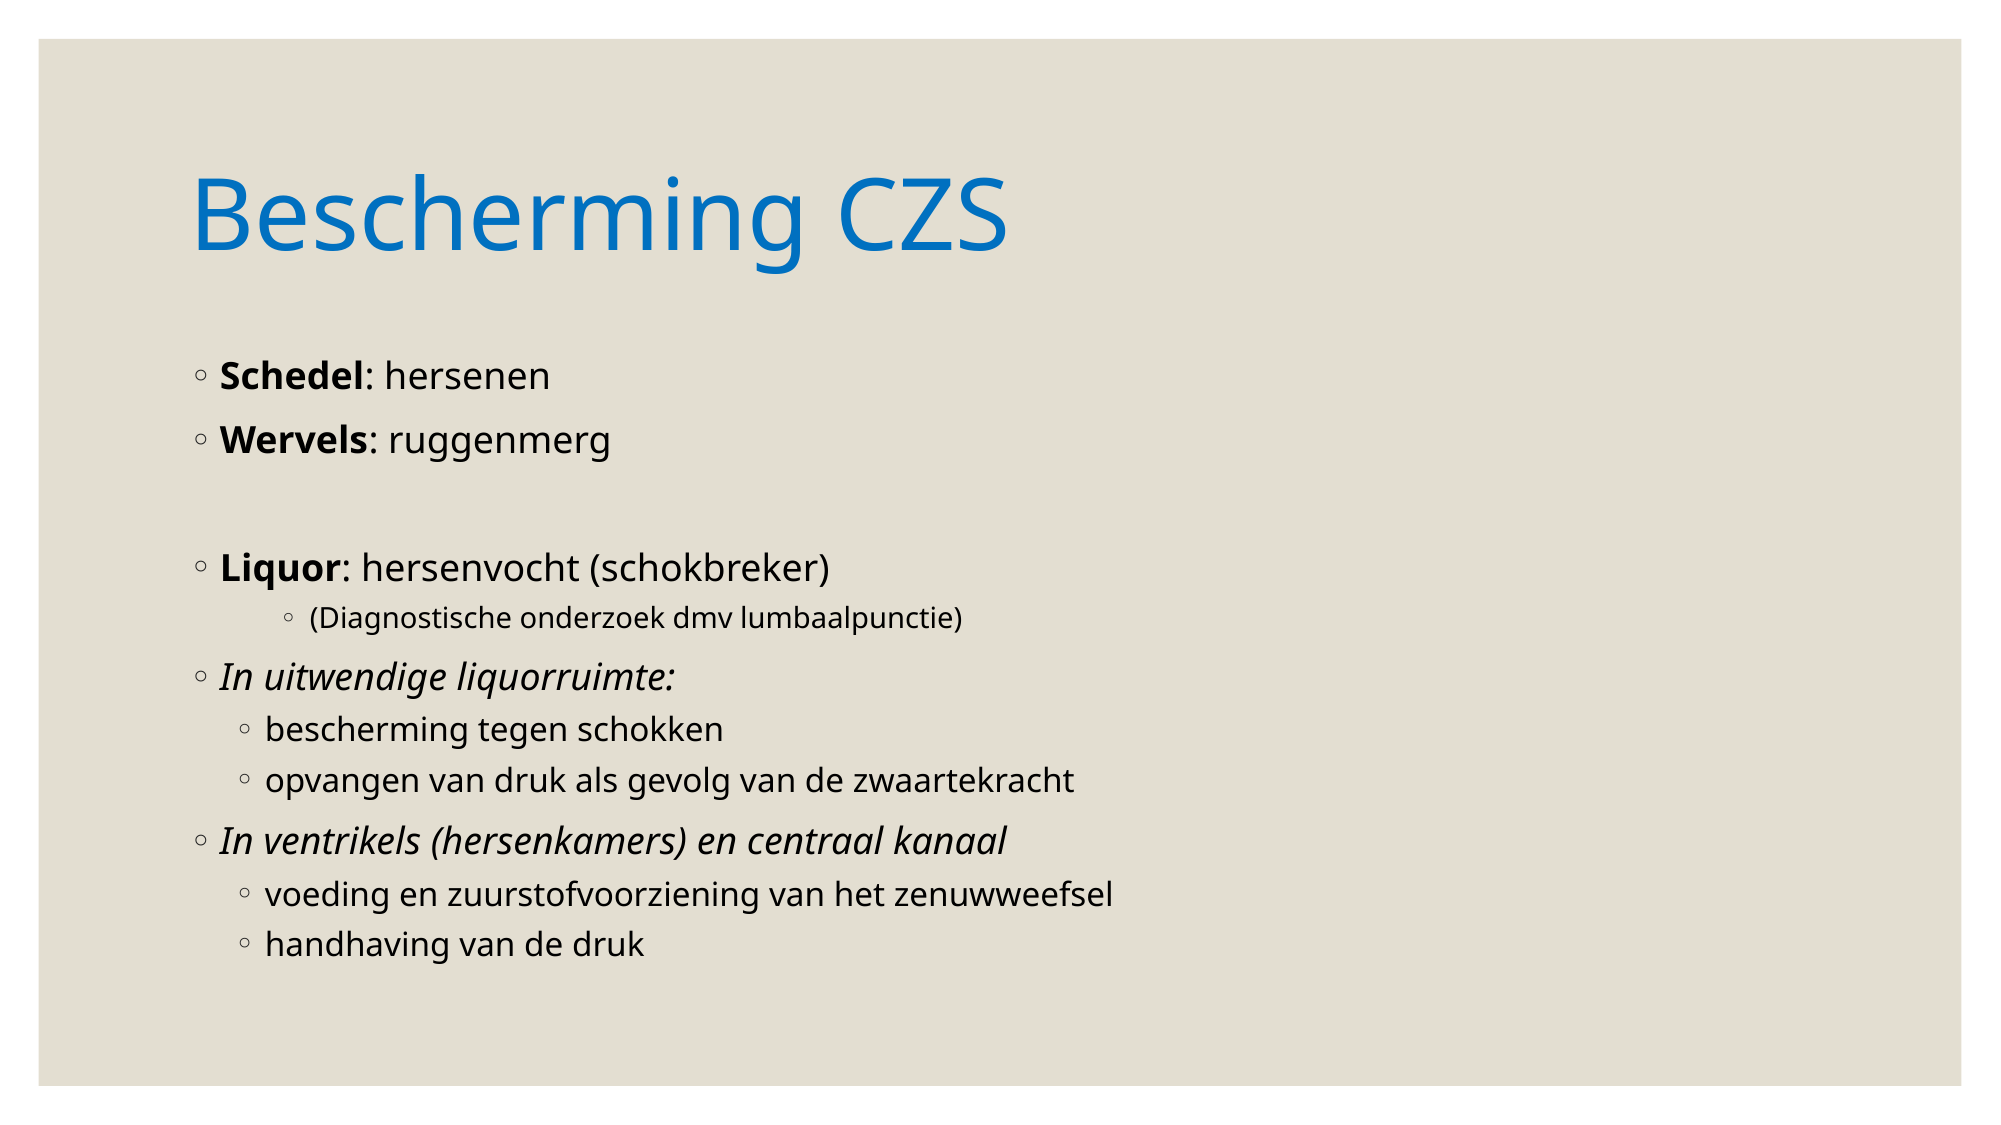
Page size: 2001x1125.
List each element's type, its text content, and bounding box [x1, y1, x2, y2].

title Bescherming CZS [174, 105, 1825, 331]
list Schedel: hersenen Wervels: ruggenmerg Liquor: hersenvocht (schokbreker) (Diagnostische onderzoek dmv lumbaalpunctie) In uitwendige liquorruimte: bescherming tegen schokken opvangen van druk als gevolg van de zwaartekracht In ventrikels (hersenkamers) en centraal kanaal voeding en zuurstofvoorziening van het zenuwweefsel handhaving van de druk [174, 345, 1825, 990]
